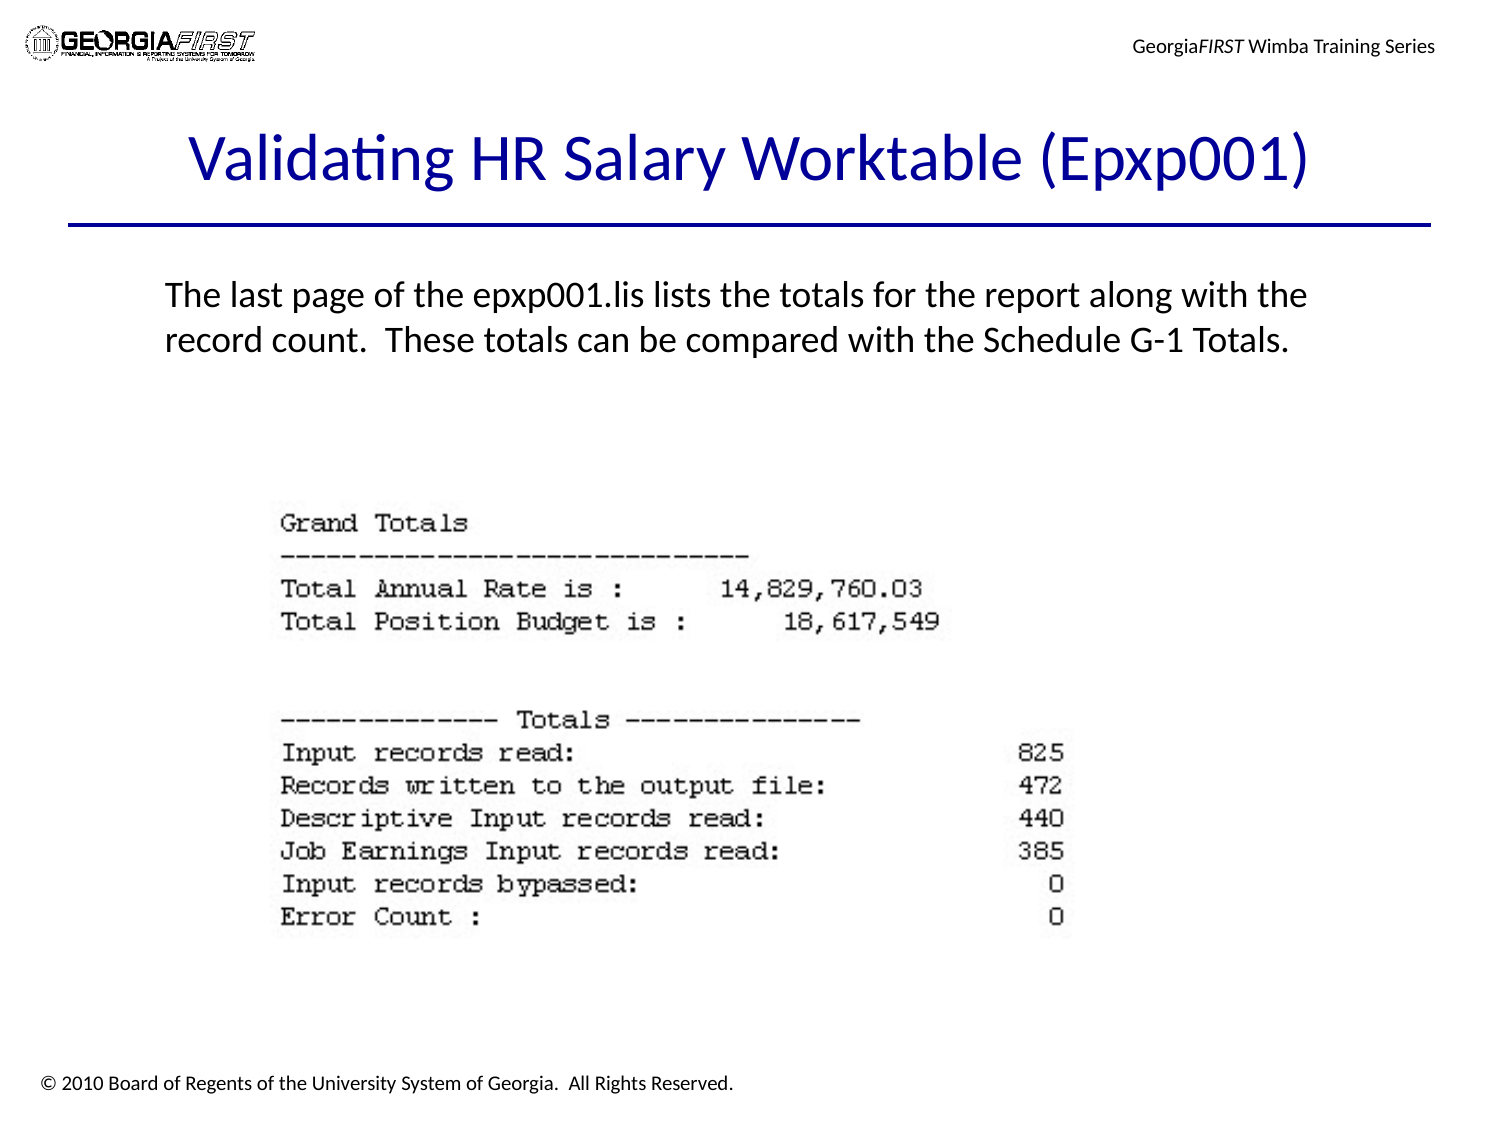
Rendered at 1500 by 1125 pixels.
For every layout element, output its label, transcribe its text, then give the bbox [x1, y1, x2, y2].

title Validating HR Salary Worktable (Epxp001) [75, 75, 1425, 233]
picture [236, 449, 1188, 1014]
text_box The last page of the epxp001.lis lists the totals for the report along with the record count. These totals can be compared with the Schedule G-1 Totals. [150, 262, 1400, 368]
picture [24, 24, 255, 63]
